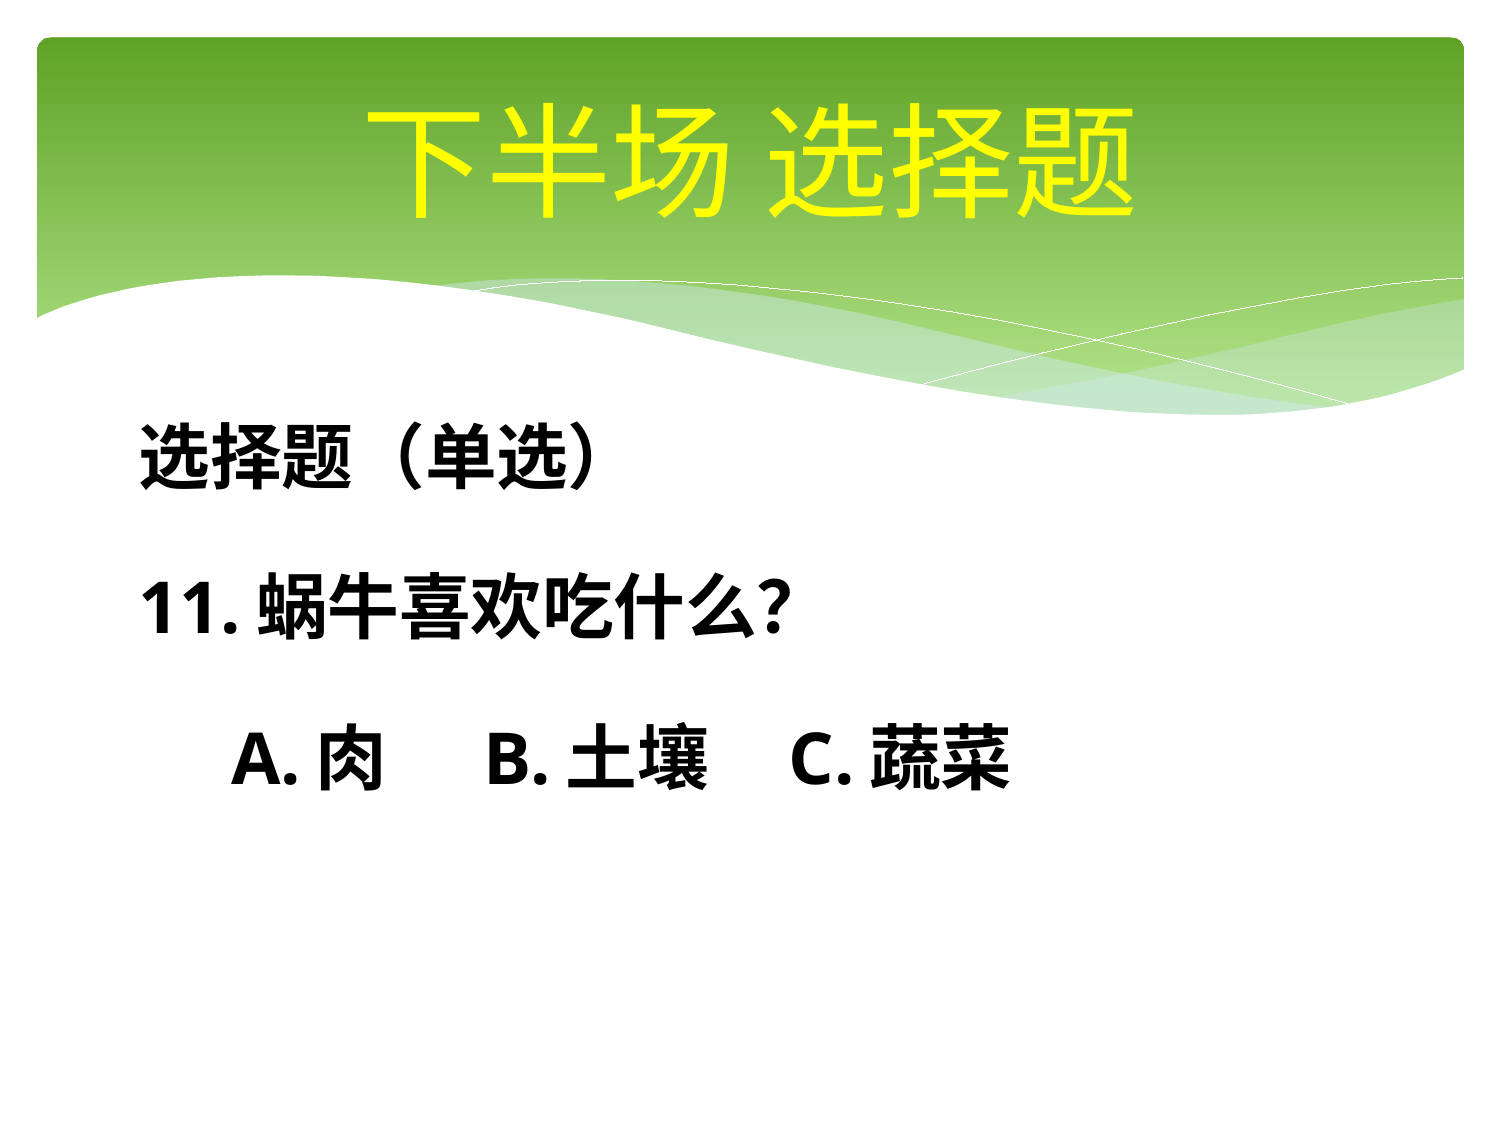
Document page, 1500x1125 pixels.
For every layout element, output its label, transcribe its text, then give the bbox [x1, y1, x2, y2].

title 下半场 选择题 [75, 55, 1425, 261]
list 选择题（单选） 11.蜗牛喜欢吃什么？ A.肉 B.土壤 C.蔬菜 [123, 361, 1459, 970]
